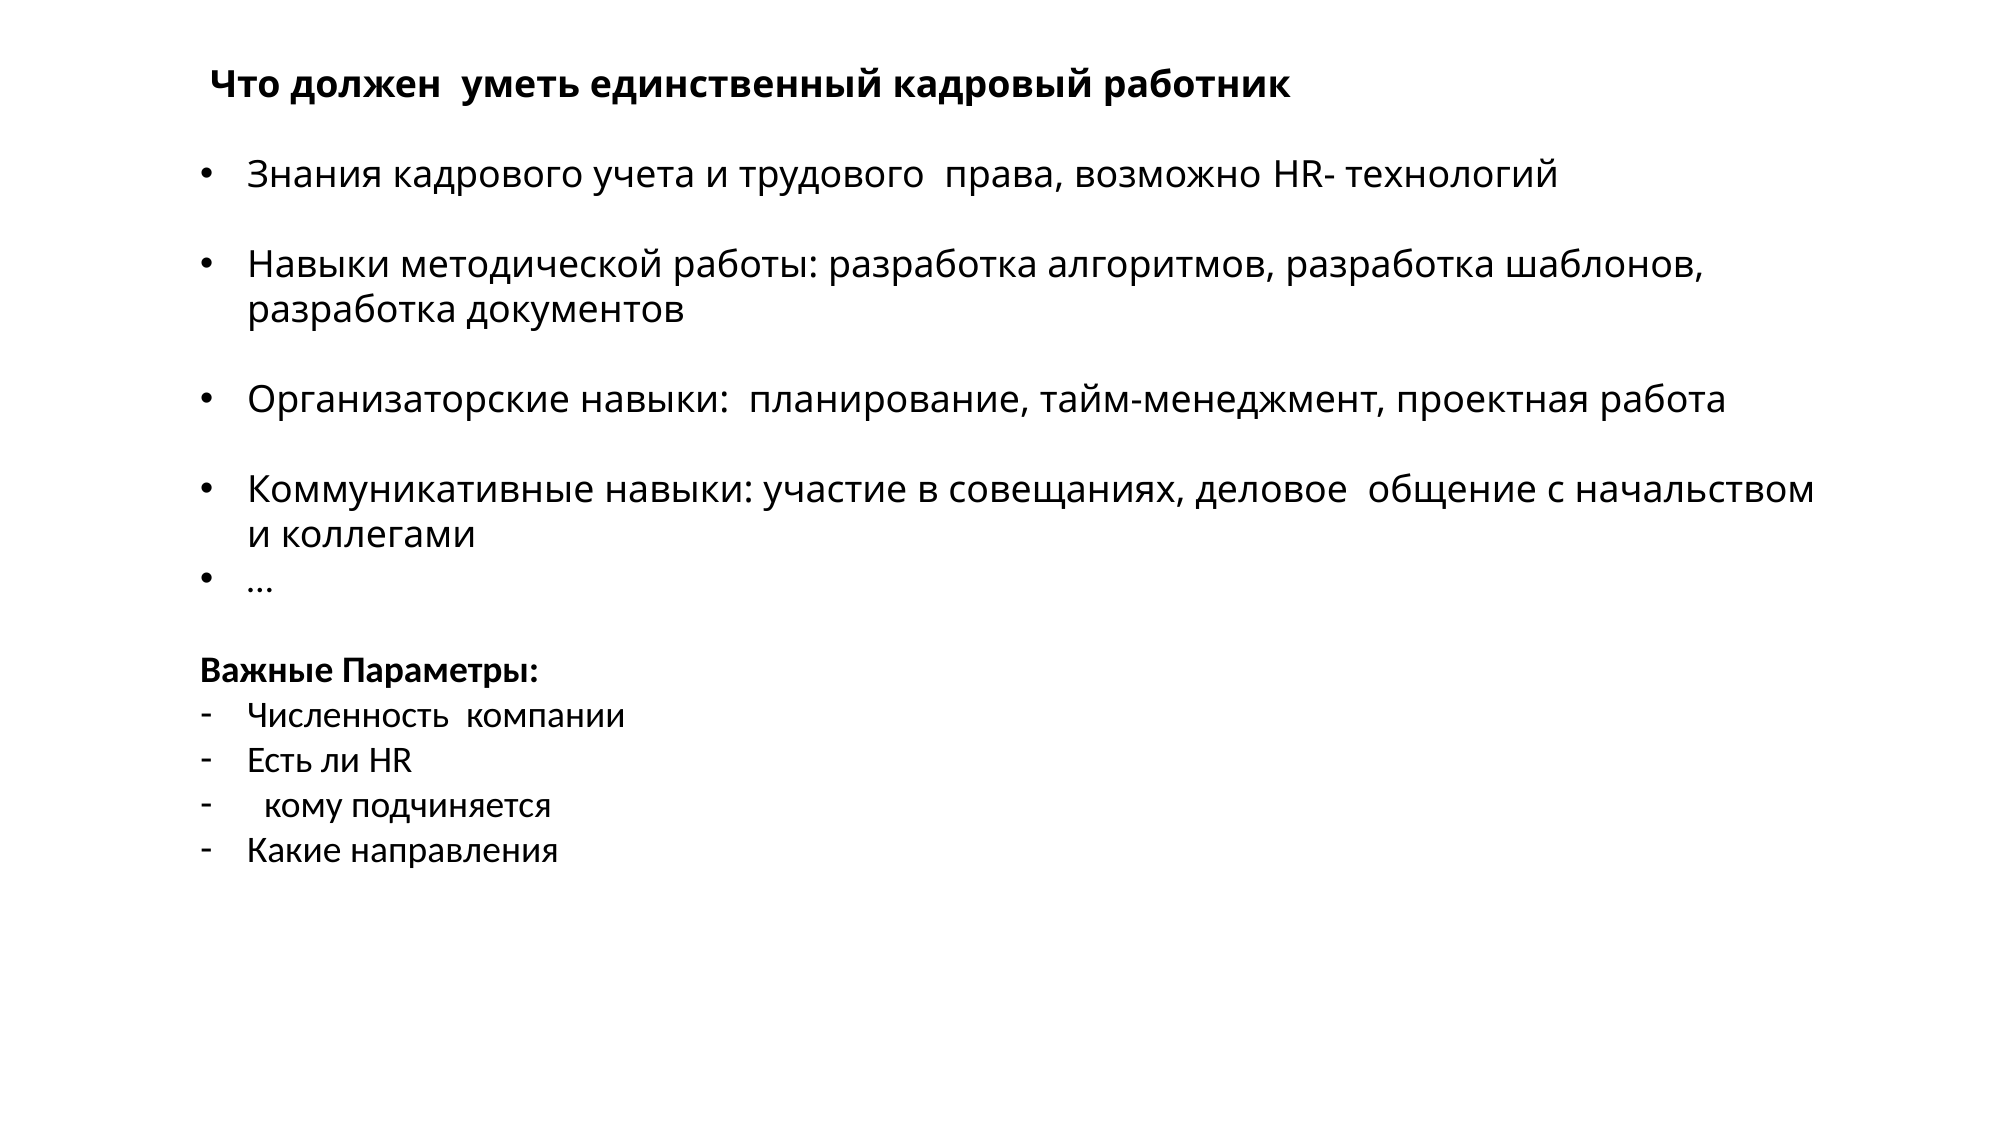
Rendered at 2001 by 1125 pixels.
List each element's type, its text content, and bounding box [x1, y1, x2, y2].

text_box Что должен уметь единственный кадровый работник Знания кадрового учета и трудового права, возможно HR- технологий Навыки методической работы: разработка алгоритмов, разработка шаблонов, разработка документов Организаторские навыки: планирование, тайм-менеджмент, проектная работа Коммуникативные навыки: участие в совещаниях, деловое общение с начальством и коллегами … Важные Параметры: Численность компании Есть ли HR кому подчиняется Какие направления [185, 52, 1843, 878]
